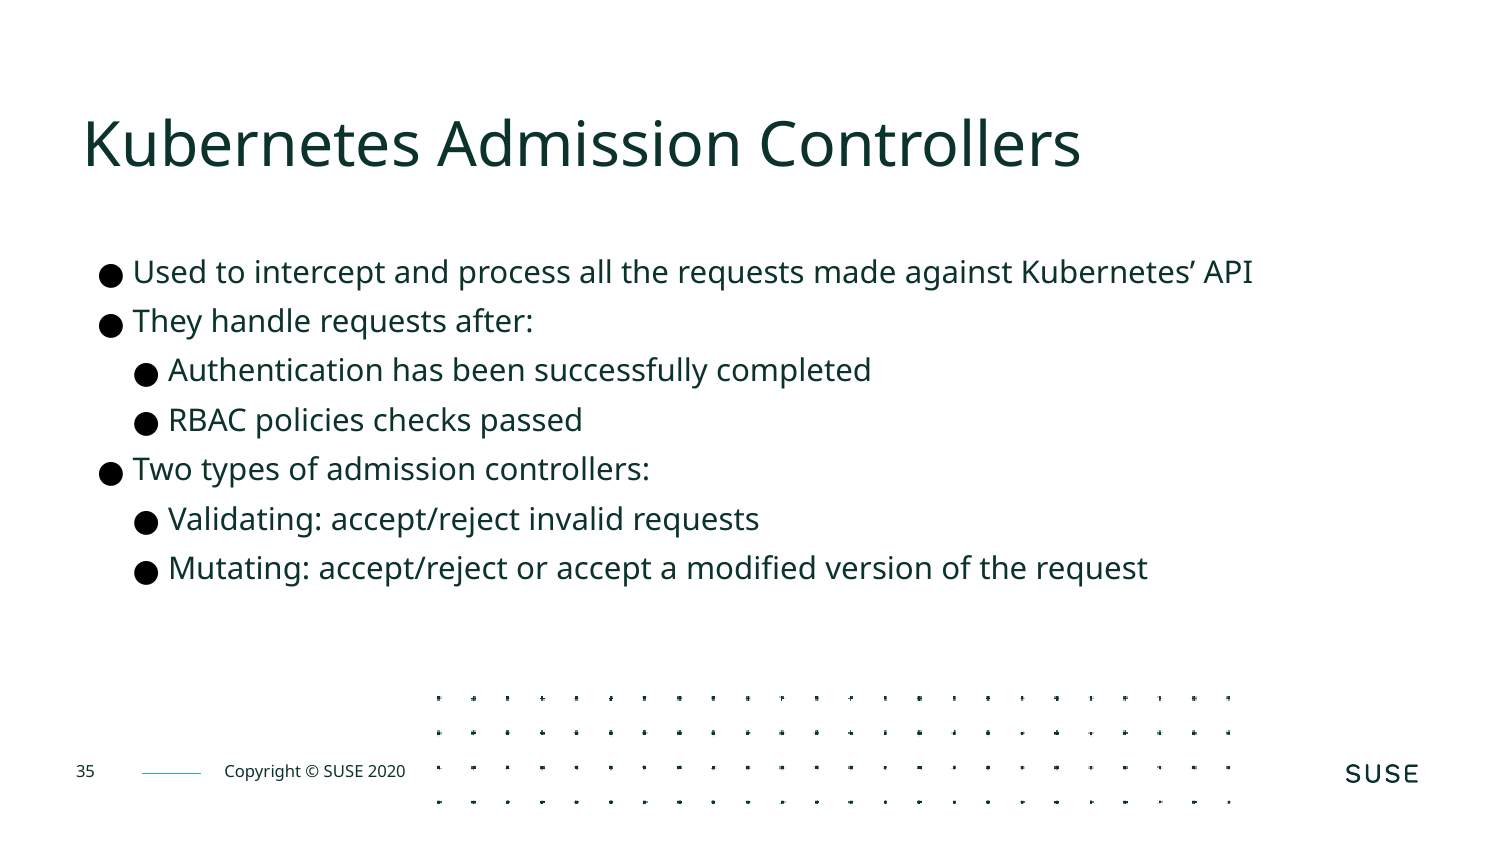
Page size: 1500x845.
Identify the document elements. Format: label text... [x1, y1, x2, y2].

picture [437, 696, 1255, 815]
text_box Used to intercept and process all the requests made against Kubernetes’ API They handle requests after: Authentication has been successfully completed RBAC policies checks passed Two types of admission controllers: Validating: accept/reject invalid requests Mutating: accept/reject or accept a modified version of the request [82, 244, 1299, 695]
picture [1346, 764, 1418, 783]
text_box Kubernetes Admission Controllers [82, 103, 1453, 260]
